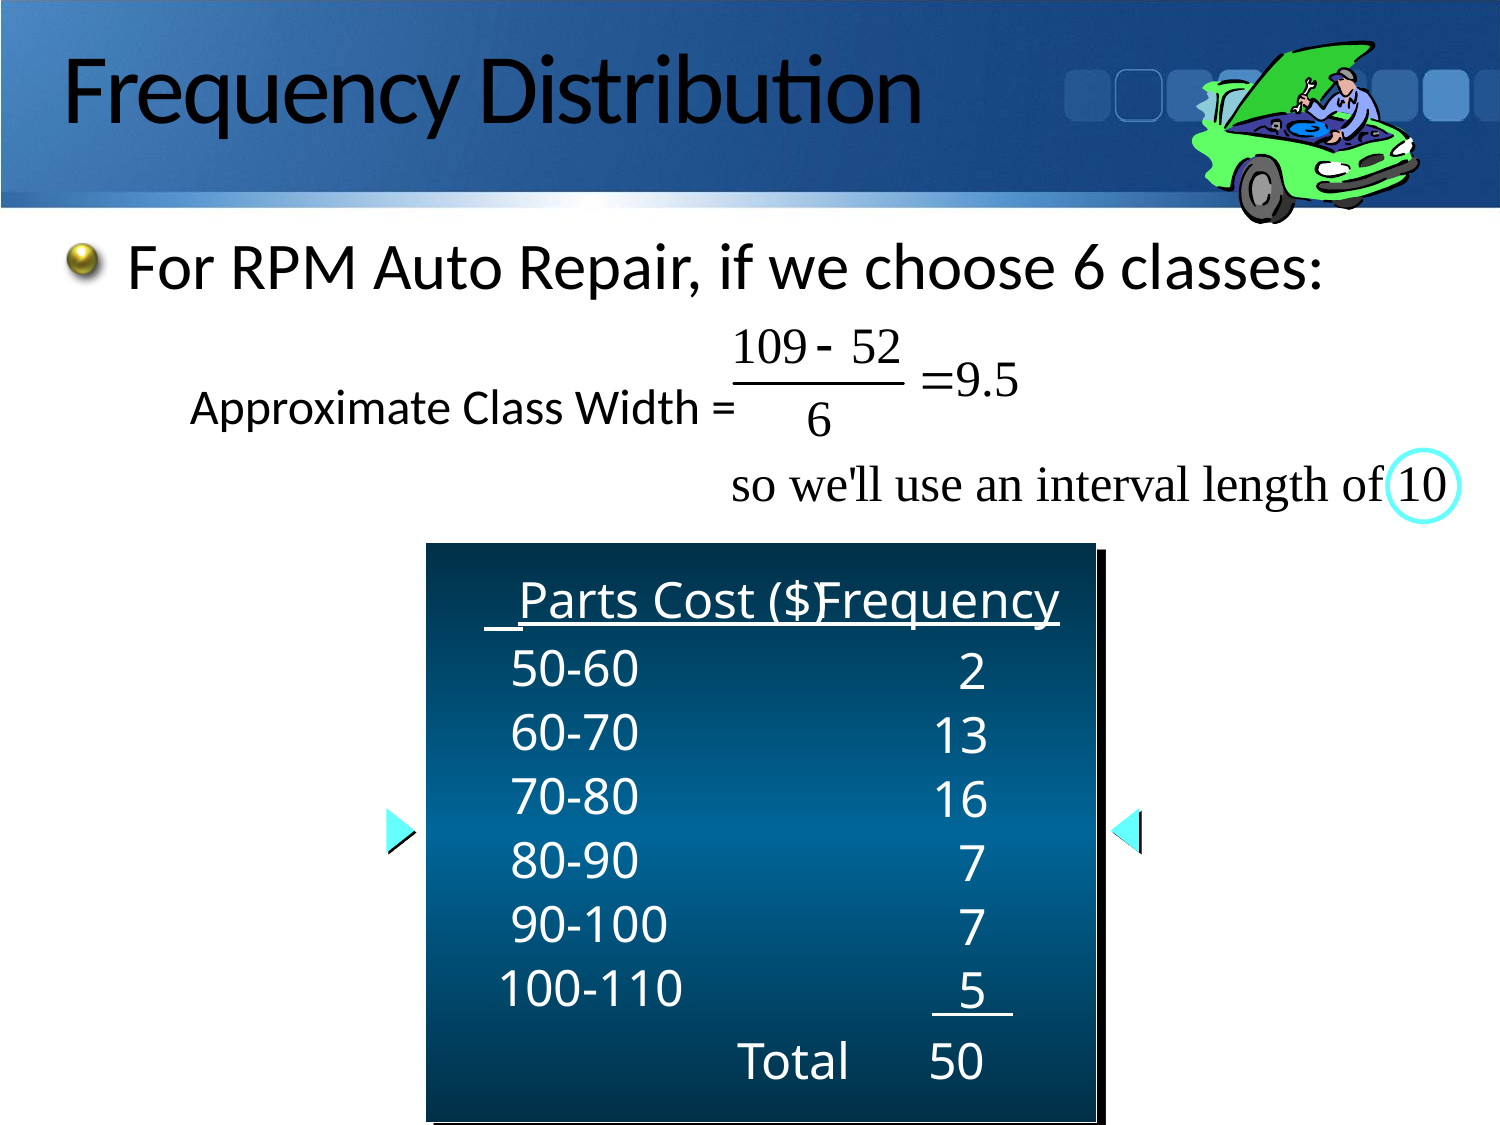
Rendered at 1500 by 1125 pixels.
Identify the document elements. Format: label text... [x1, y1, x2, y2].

title Frequency Distribution [62, 37, 1438, 147]
list For RPM Auto Repair, if we choose 6 classes: [62, 231, 1438, 394]
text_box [387, 518, 1139, 1125]
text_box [724, 312, 1457, 526]
text_box Approximate Class Width = [174, 349, 718, 460]
picture [0, 0, 1500, 1125]
